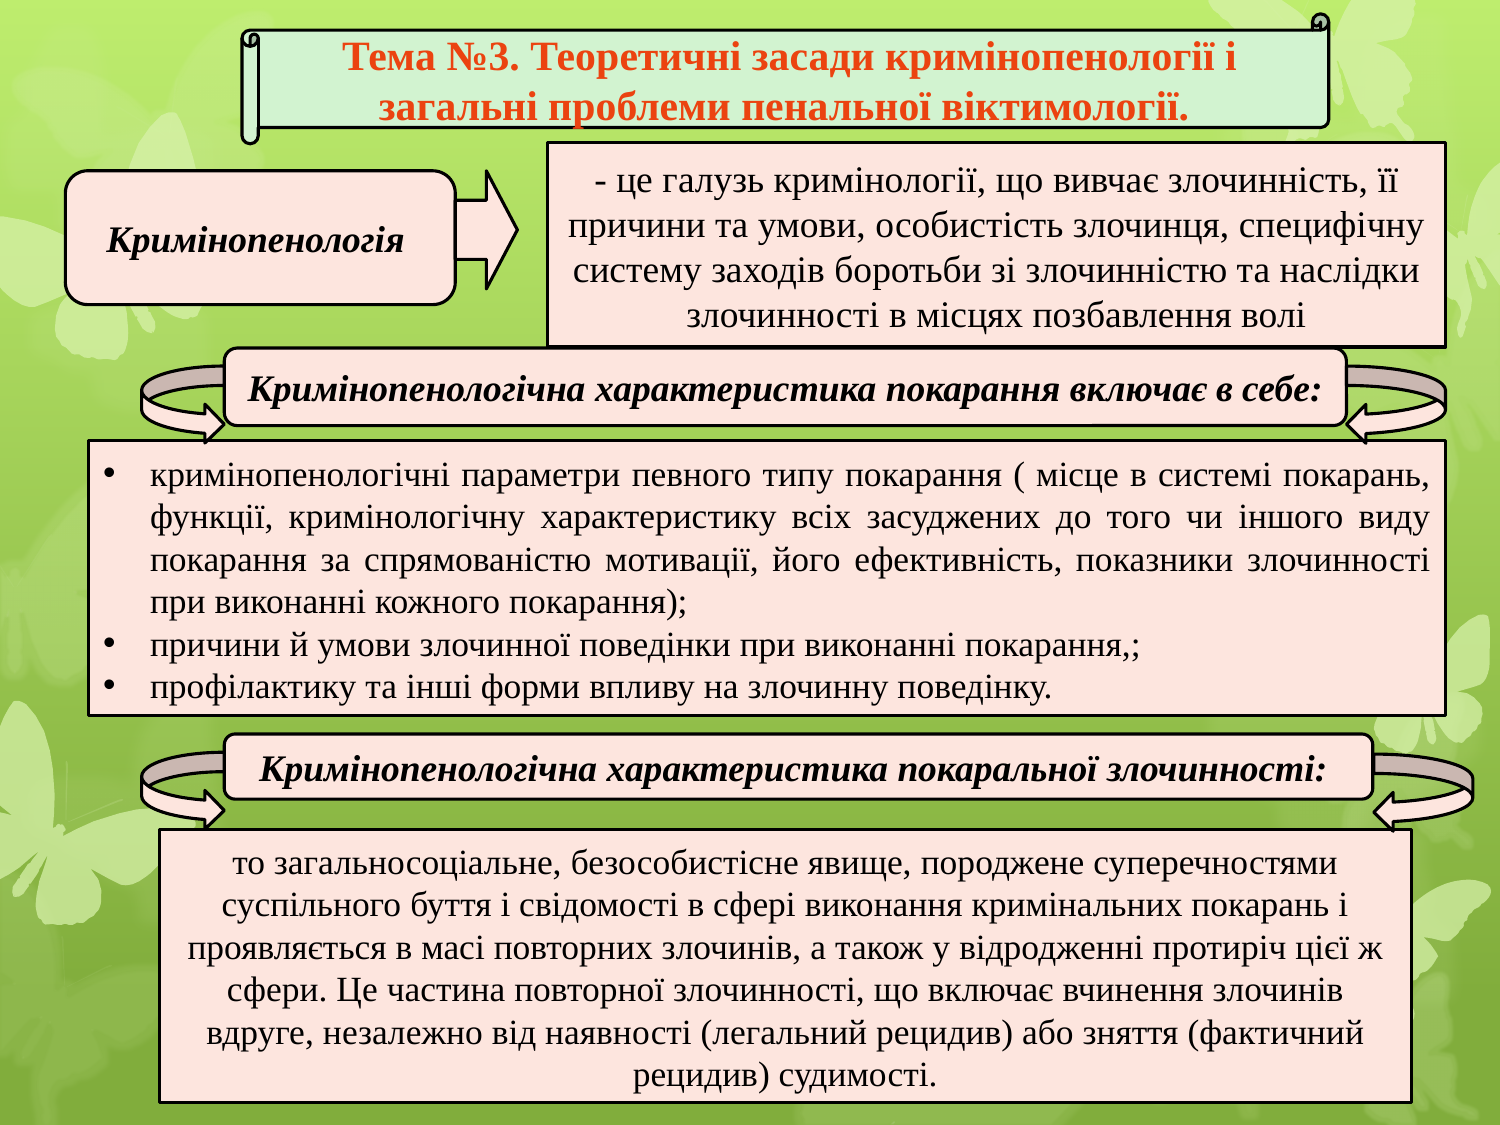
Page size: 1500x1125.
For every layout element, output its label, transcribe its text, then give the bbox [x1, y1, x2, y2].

text_box [140, 750, 226, 831]
text_box Кримінопенологія [63, 169, 457, 307]
text_box Тема №3. Теоретичні засади кримінопенології і загальні проблеми пенальної віктимології. [240, 12, 1331, 146]
text_box Кримінопенологічна характеристика покарання включає в себе: [222, 346, 1349, 428]
text_box то загальносоціальне, безособистісне явище, породжене суперечностями суспільного буття і свідомості в сфері виконання кримінальних покарань і проявляється в масі повторних злочинів, а також у відродженні протиріч цієї ж сфери. Це частина повторної злочинності, що включає вчинення злочинів вдруге, незалежно від наявності (легальний рецидив) або зняття (фактичний рецидив) судимості. [158, 828, 1413, 1104]
text_box кримінопенологічні параметри певного типу покарання ( місце в системі покарань, функції, кримінологічну характеристику всіх засуджених до того чи іншого виду покарання за спрямованістю мотивації, його ефективність, показники злочинності при виконанні кожного покарання); причини й умови злочинної поведінки при виконанні покарання,; профілактику та інші форми впливу на злочинну поведінку. [87, 439, 1447, 717]
text_box [1344, 364, 1448, 445]
text_box - це галузь кримінології, що вивчає злочинність, її причини та умови, особистість злочинця, специфічну систему заходів боротьби зі злочинністю та наслідки злочинності в місцях позбавлення волі [546, 141, 1447, 349]
text_box [140, 364, 226, 445]
text_box Кримінопенологічна характеристика покаральної злочинності: [222, 732, 1375, 801]
text_box [453, 169, 519, 291]
text_box [1372, 752, 1475, 833]
